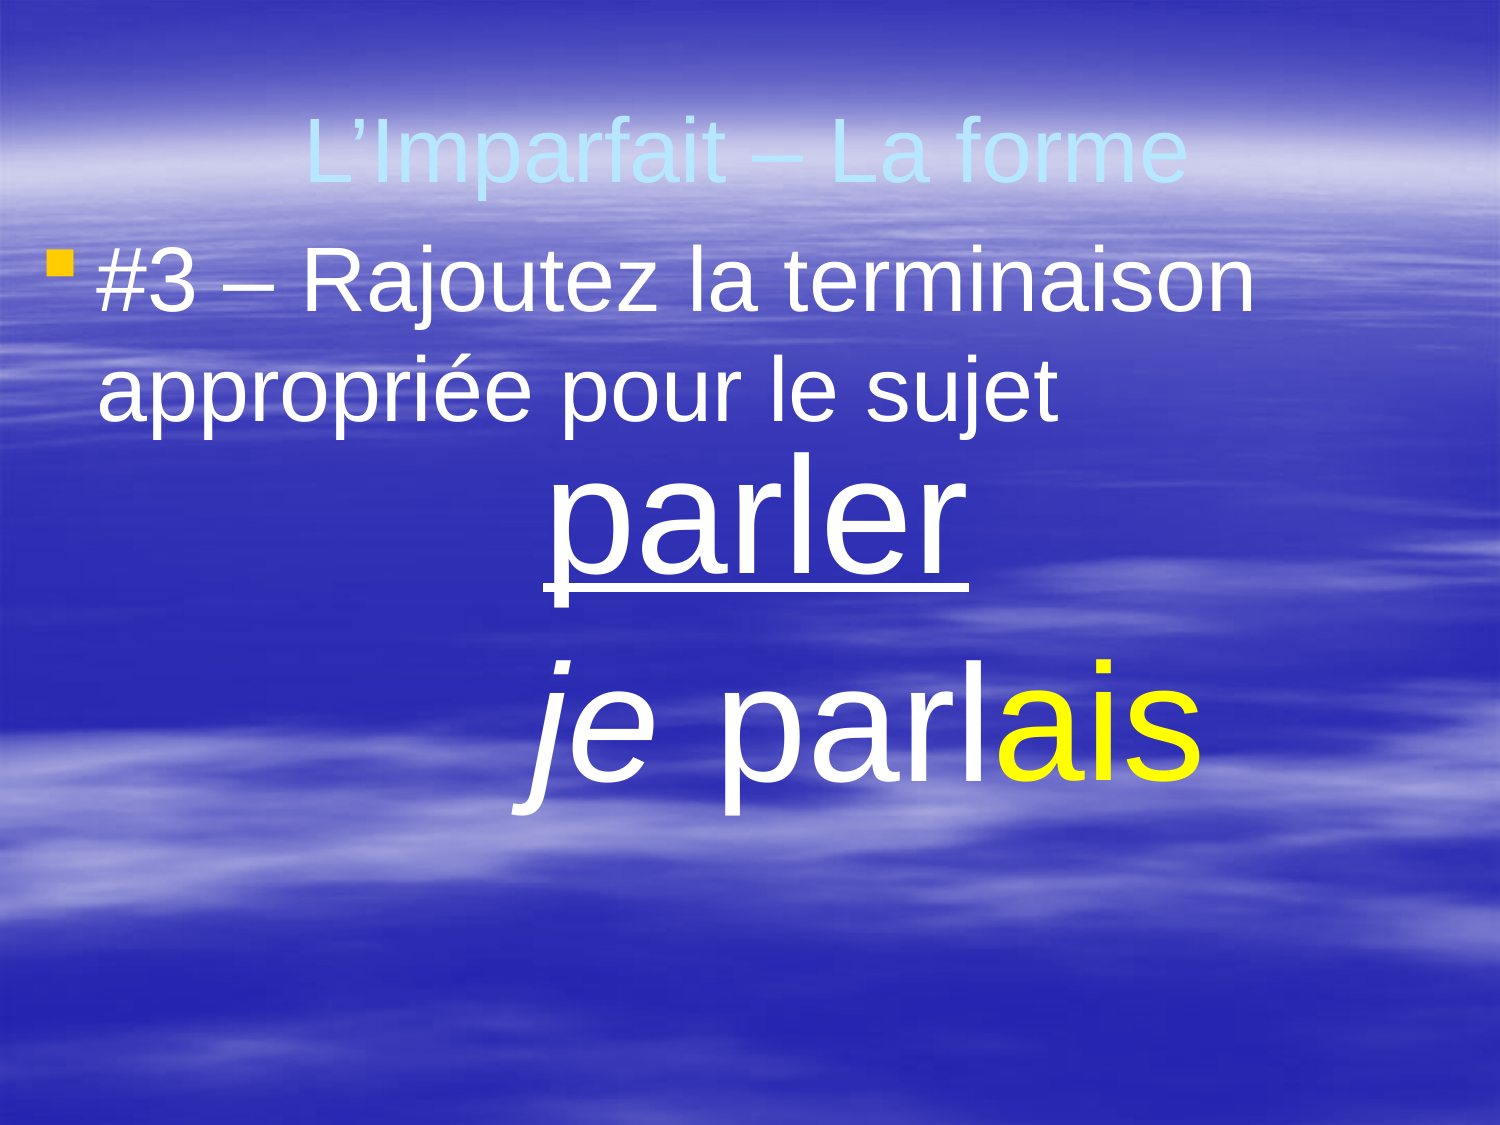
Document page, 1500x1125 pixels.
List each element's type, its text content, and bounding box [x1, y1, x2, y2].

text_box parler [487, 399, 1025, 615]
text_box ais [978, 606, 1500, 822]
text_box je [137, 607, 675, 823]
text_box parl [699, 615, 1413, 823]
title L’Imparfait – La forme [49, 37, 1446, 212]
list #3 – Rajoutez la terminaison appropriée pour le sujet [24, 212, 1475, 513]
